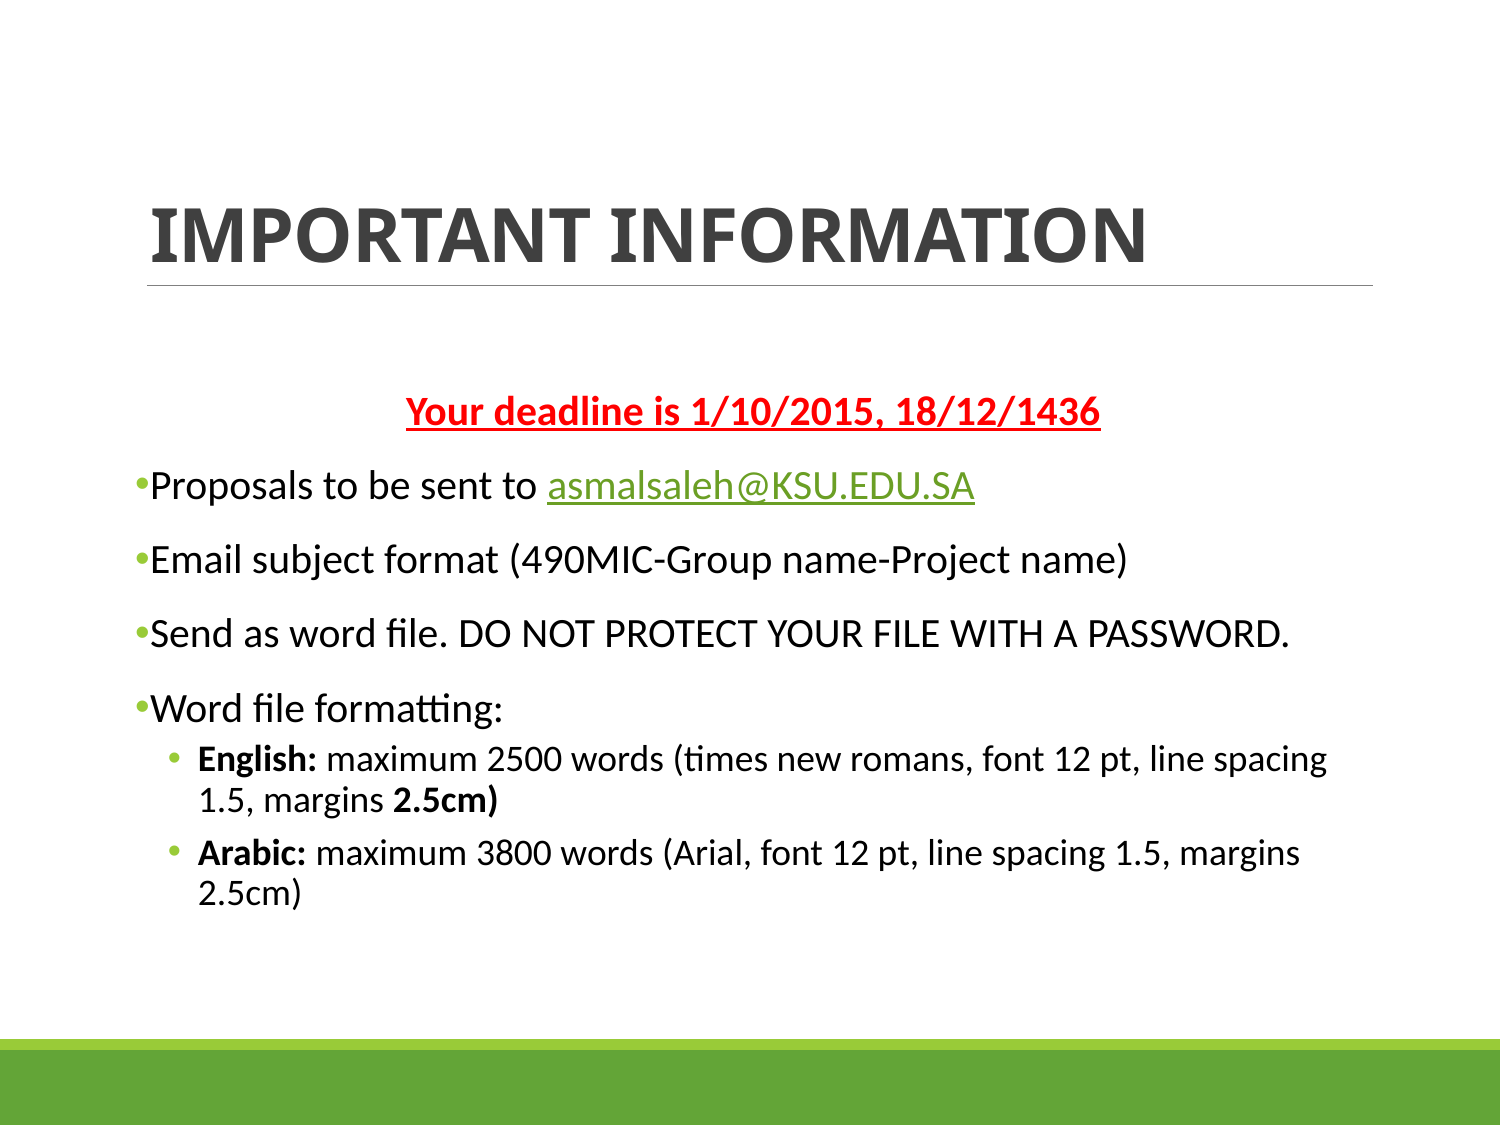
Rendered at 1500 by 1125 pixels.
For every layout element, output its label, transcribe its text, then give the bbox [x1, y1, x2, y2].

list Your deadline is 1/10/2015, 18/12/1436 Proposals to be sent to asmalsaleh@KSU.EDU.SA Email subject format (490MIC-Group name-Project name) Send as word file. DO NOT PROTECT YOUR FILE WITH A PASSWORD. Word file formatting: English: maximum 2500 words (times new romans, font 12 pt, line spacing 1.5, margins 2.5cm) Arabic: maximum 3800 words (Arial, font 12 pt, line spacing 1.5, margins 2.5cm) [135, 302, 1373, 963]
title IMPORTANT INFORMATION [135, 47, 1373, 285]
